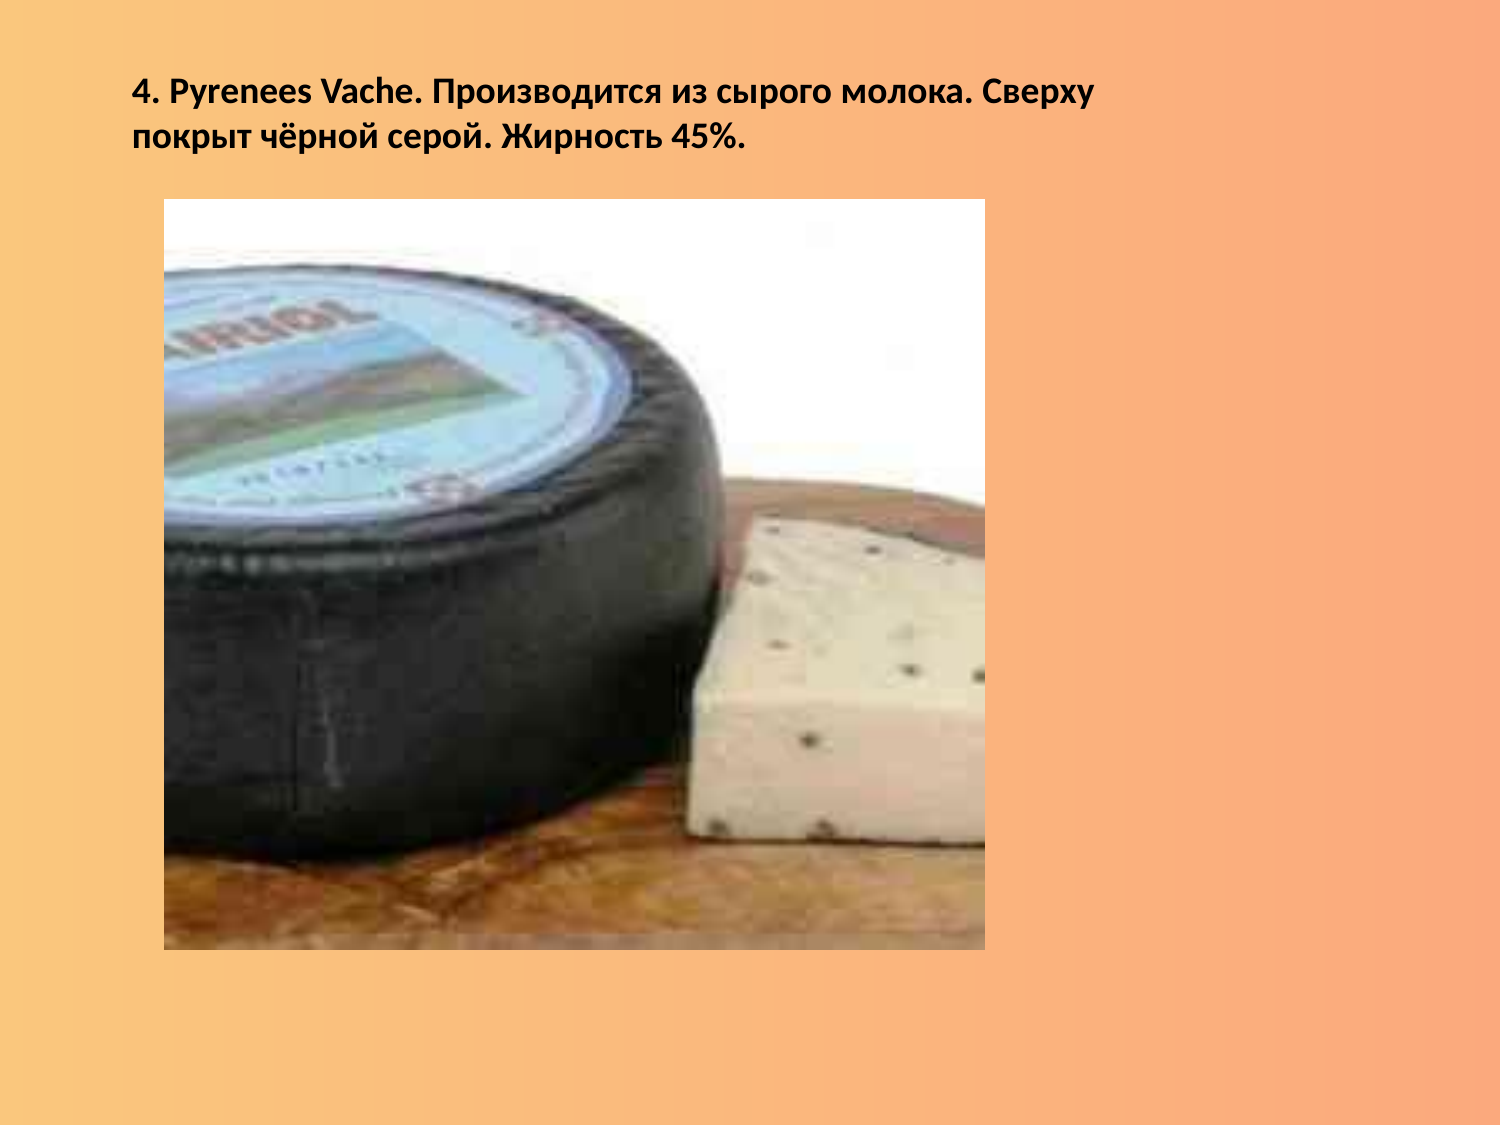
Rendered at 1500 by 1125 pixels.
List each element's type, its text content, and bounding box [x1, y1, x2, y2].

text_box 4. Pyrenees Vache. Производится из сырого молока. Сверxу покрыт чёрной серой. Жирность 45%. [117, 58, 1125, 164]
picture [163, 198, 985, 950]
